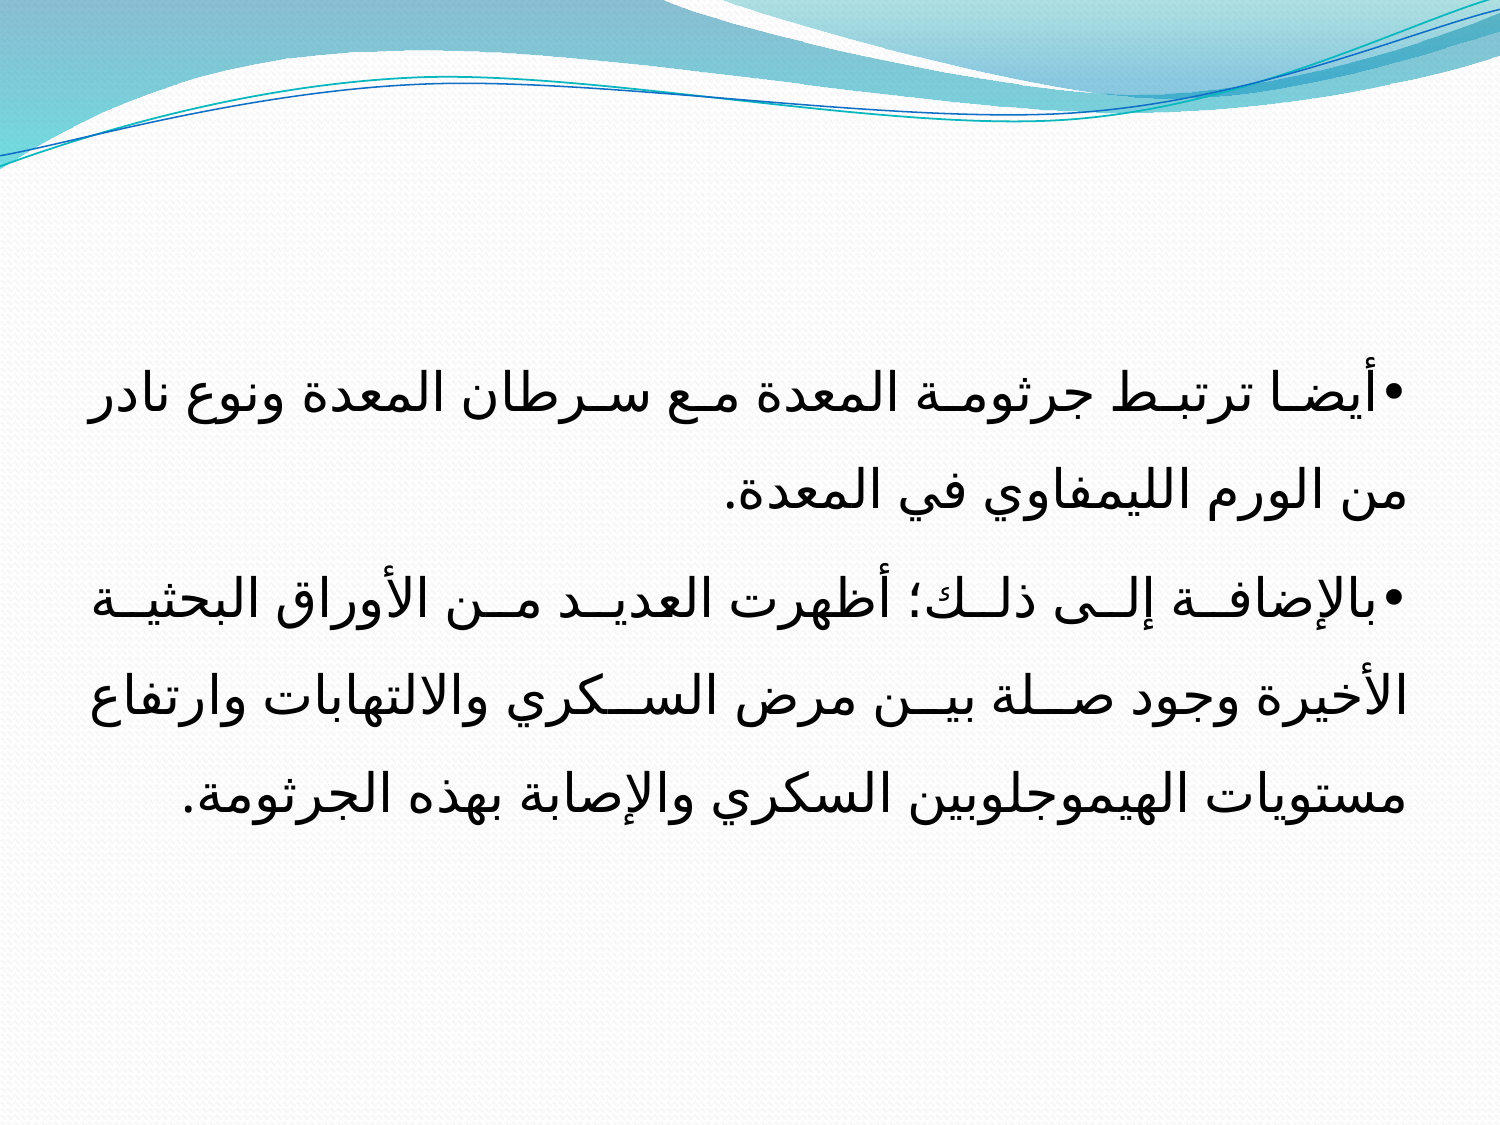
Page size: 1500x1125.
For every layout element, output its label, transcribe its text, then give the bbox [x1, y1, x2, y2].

list •أيضا ترتبط جرثومة المعدة مع سرطان المعدة ونوع نادر من الورم الليمفاوي في المعدة. •بالإضافة إلى ذلك؛ أظهرت العديد من الأوراق البحثية الأخيرة وجود صلة بين مرض السكري والالتهابات وارتفاع مستويات الهيموجلوبين السكري والإصابة بهذه الجرثومة. [75, 317, 1425, 1038]
